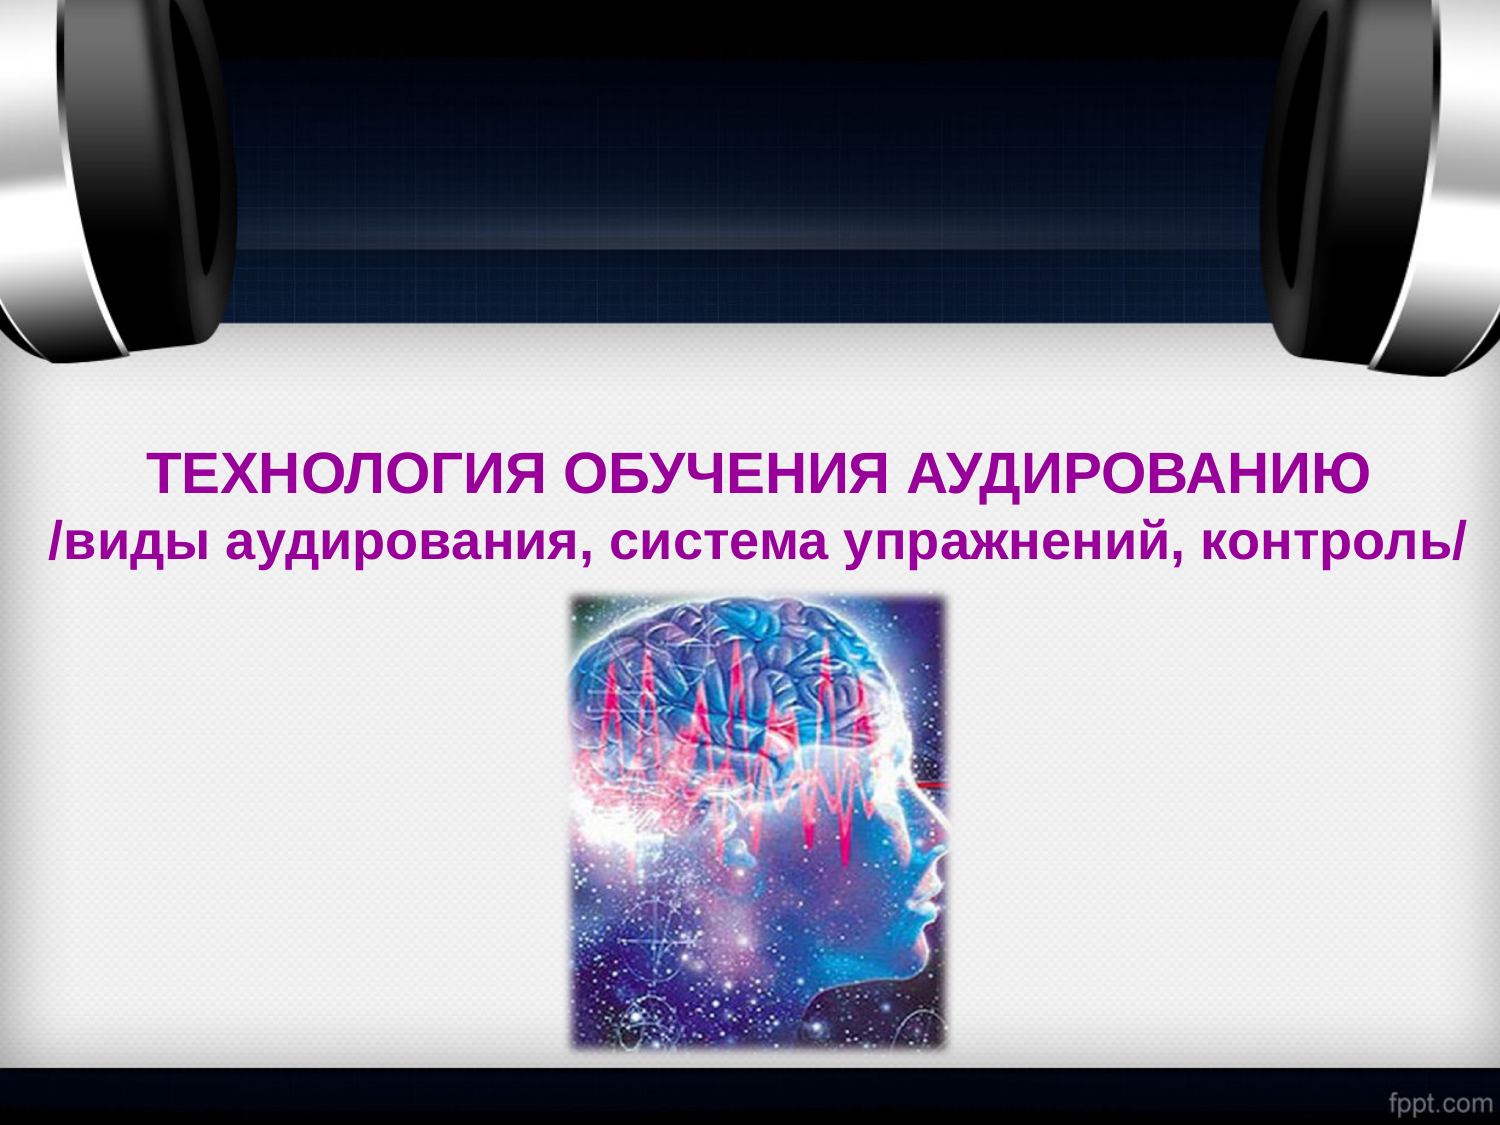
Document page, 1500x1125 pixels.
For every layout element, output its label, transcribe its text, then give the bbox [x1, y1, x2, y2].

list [560, 585, 955, 1059]
title ТЕХНОЛОГИЯ ОБУЧЕНИЯ АУДИРОВАНИЮ /виды аудирования, система упражнений, контроль/ [17, 408, 1500, 597]
picture [0, 0, 1500, 1125]
